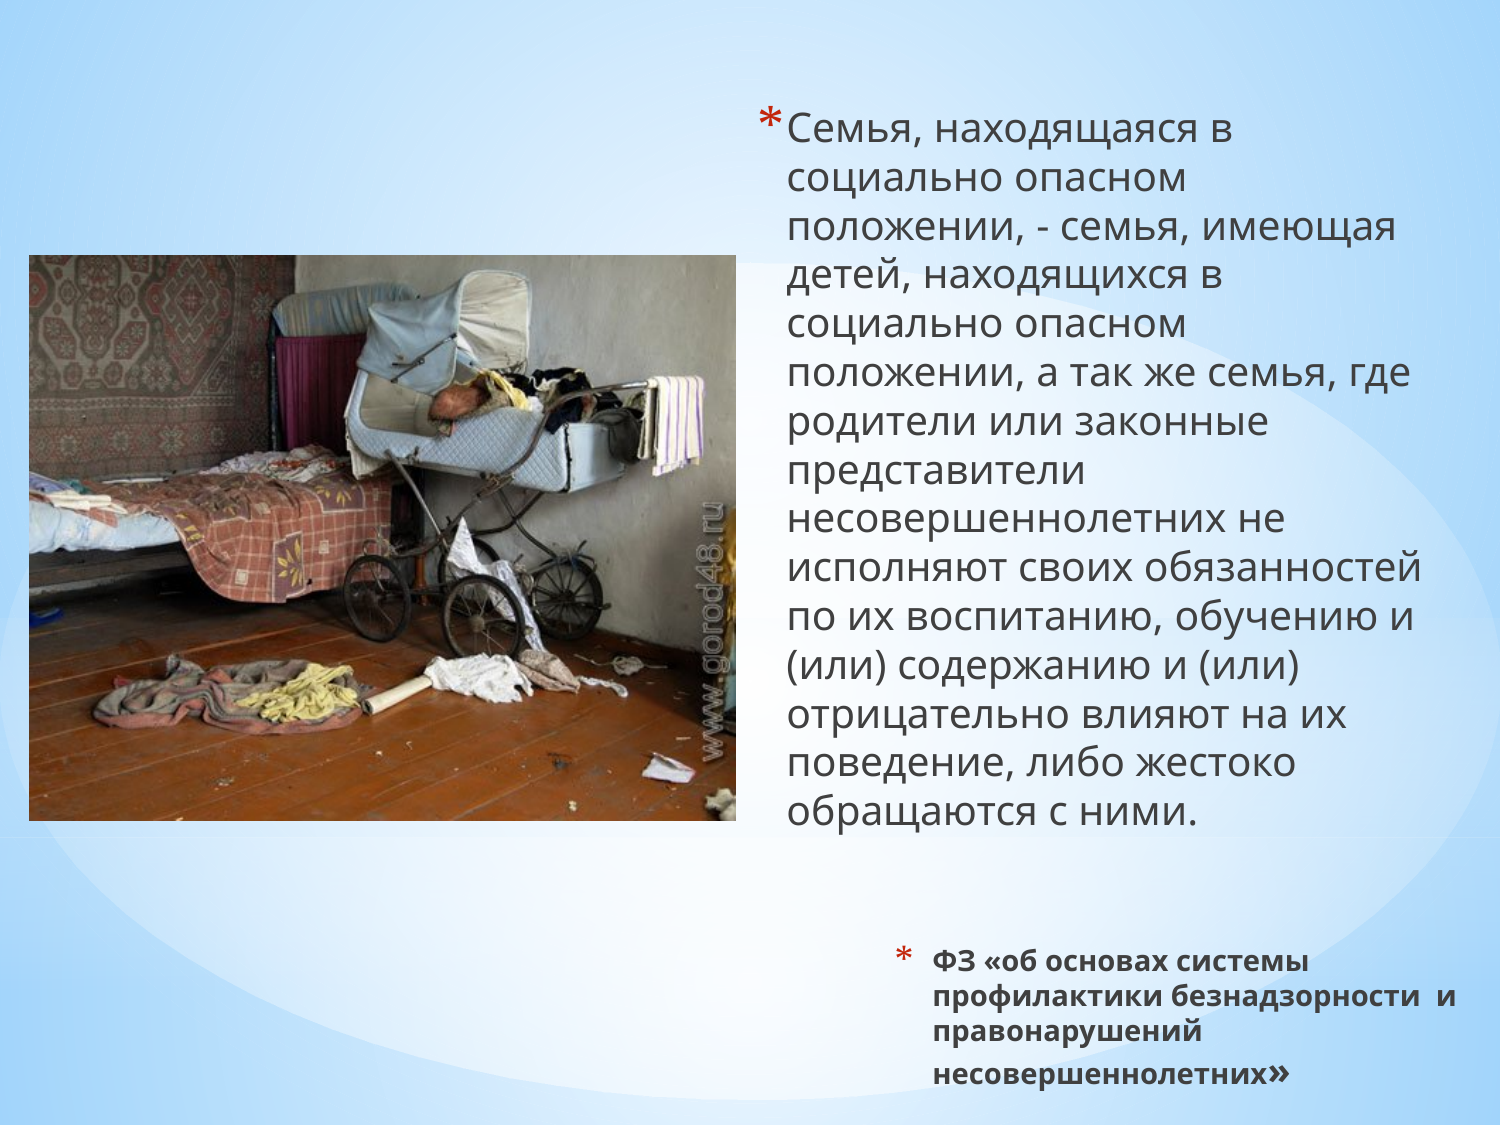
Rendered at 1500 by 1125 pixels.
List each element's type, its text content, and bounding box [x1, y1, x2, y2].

picture [29, 255, 736, 821]
title ФЗ «об основах системы профилактики безнадзорности и правонарушений несовершеннолетних» [879, 893, 1477, 1100]
list Семья, находящаяся в социально опасном положении, - семья, имеющая детей, находящихся в социально опасном положении, а так же семья, где родители или законные представители несовершеннолетних не исполняют своих обязанностей по их воспитанию, обучению и (или) содержанию и (или) отрицательно влияют на их поведение, либо жестоко обращаются с ними. [735, 66, 1445, 870]
